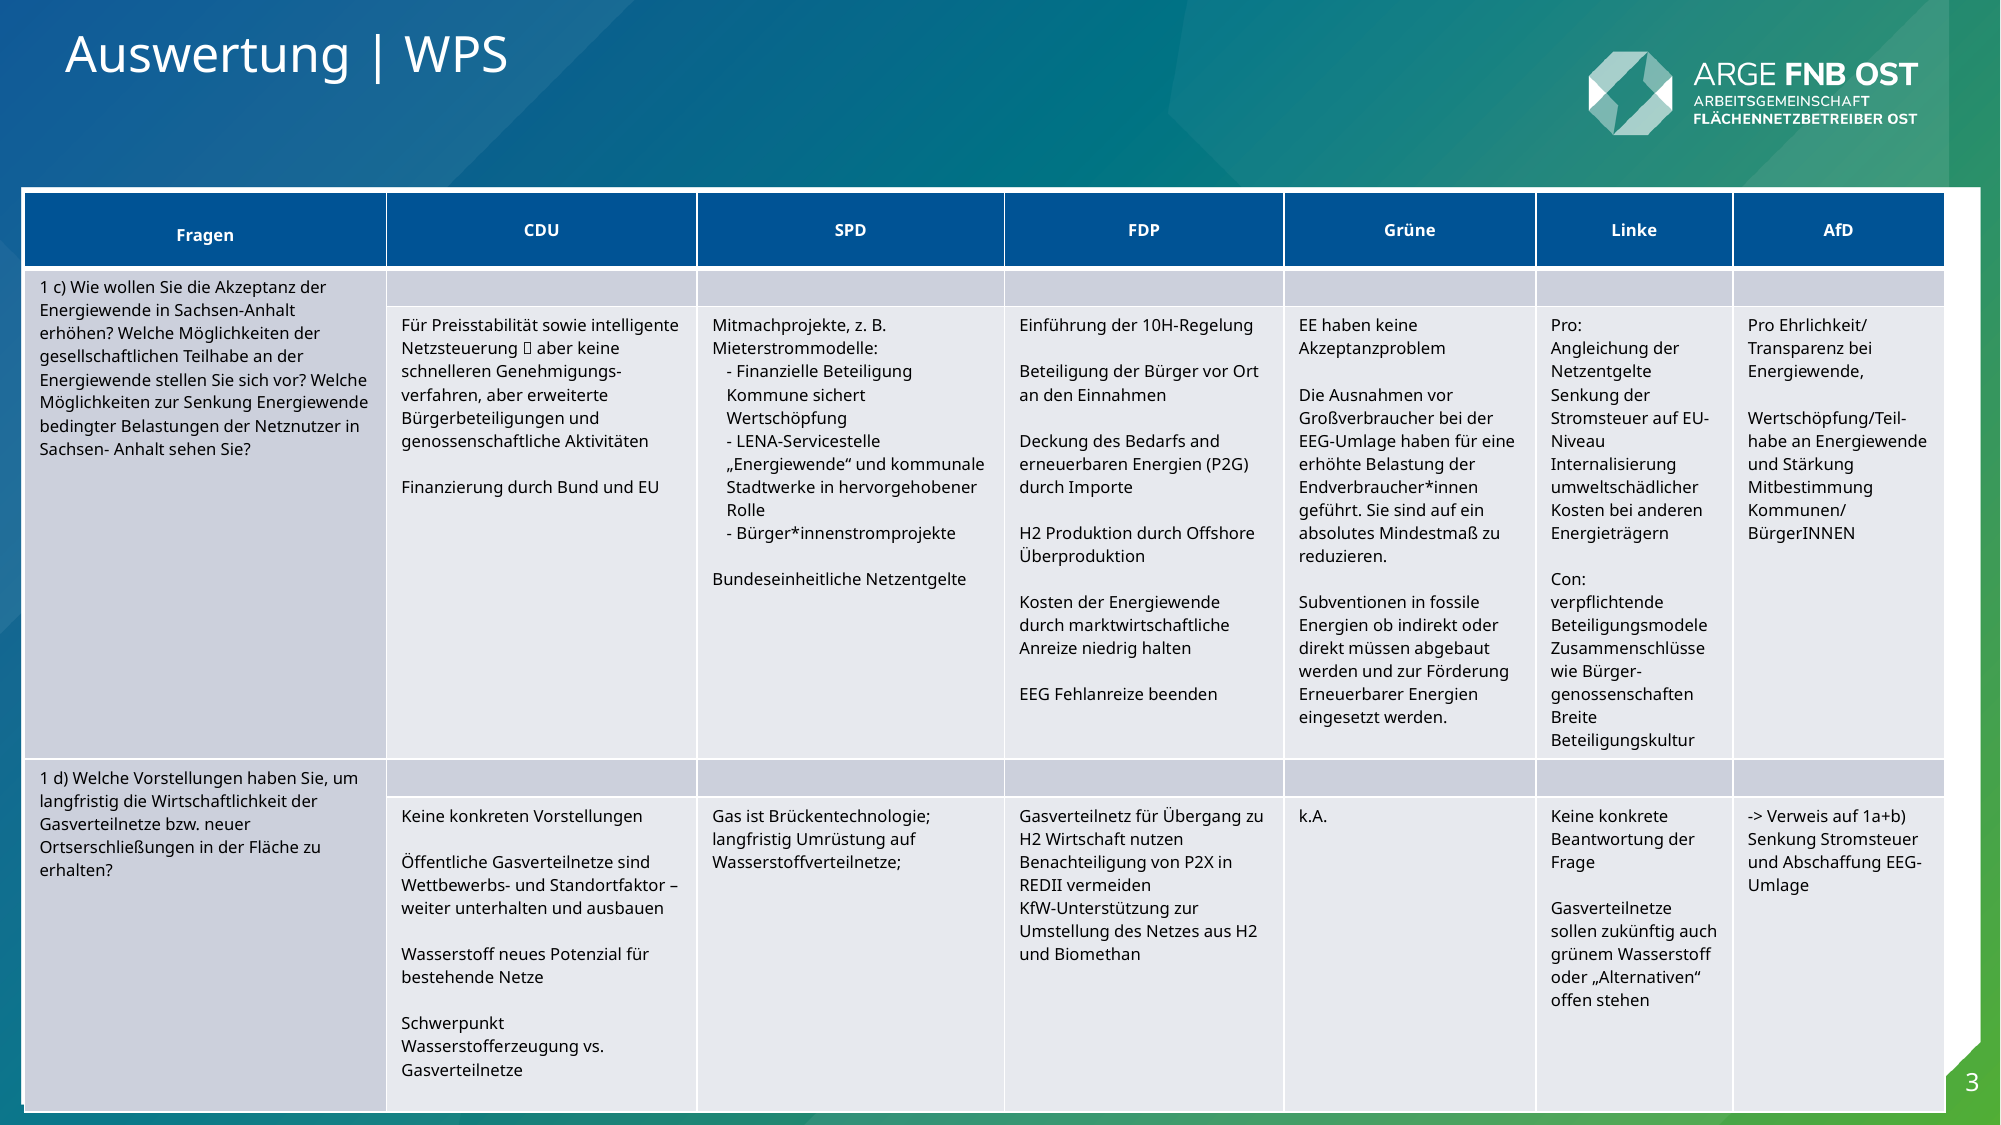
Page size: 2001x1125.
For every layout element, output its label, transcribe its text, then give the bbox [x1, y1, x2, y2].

table_cell EE haben keine Akzeptanzproblem Die Ausnahmen vor Großverbraucher bei der EEG-Umlage haben für eine erhöhte Belastung der Endverbraucher*innen geführt. Sie sind auf ein absolutes Mindestmaß zu reduzieren. Subventionen in fossile Energien ob indirekt oder direkt müssen abgebaut werden und zur Förderung Erneuerbarer Energien eingesetzt werden. [1285, 307, 1535, 758]
table_cell 1 c) Wie wollen Sie die Akzeptanz der Energiewende in Sachsen-Anhalt erhöhen? Welche Möglichkeiten der gesellschaftlichen Teilhabe an der Energiewende stellen Sie sich vor? Welche Möglichkeiten zur Senkung Energiewende bedingter Belastungen der Netznutzer in Sachsen- Anhalt sehen Sie? [25, 271, 386, 758]
table_header Grüne [1285, 193, 1535, 266]
picture [0, 0, 2001, 1125]
table_cell Einführung der 10H-Regelung Beteiligung der Bürger vor Ort an den Einnahmen Deckung des Bedarfs and erneuerbaren Energien (P2G) durch Importe H2 Produktion durch Offshore Überproduktion Kosten der Energiewende durch marktwirtschaftliche Anreize niedrig halten EEG Fehlanreize beenden [1005, 307, 1283, 758]
table_cell [1005, 760, 1283, 796]
table_cell [1537, 760, 1732, 796]
table_cell [698, 271, 1004, 306]
table_header FDP [1005, 193, 1283, 266]
table_header AfD [1734, 193, 1944, 266]
title Auswertung | WPS [65, 19, 1532, 93]
table_header SPD [698, 193, 1004, 266]
table_cell 1 d) Welche Vorstellungen haben Sie, um langfristig die Wirtschaftlichkeit der Gasverteilnetze bzw. neuer Ortserschließungen in der Fläche zu erhalten? [25, 760, 386, 1111]
table_cell [1537, 271, 1732, 306]
table_cell [1005, 271, 1283, 306]
table_cell Pro Ehrlichkeit/ Transparenz bei Energiewende, Wertschöpfung/Teil-habe an Energiewende und Stärkung Mitbestimmung Kommunen/ BürgerINNEN [1734, 307, 1944, 758]
table_cell Pro: Angleichung der Netzentgelte Senkung der Stromsteuer auf EU-Niveau Internalisierung umweltschädlicher Kosten bei anderen Energieträgern Con: verpflichtende Beteiligungsmodele Zusammenschlüsse wie Bürger-genossenschaften Breite Beteiligungskultur [1537, 307, 1732, 758]
table_cell [387, 760, 696, 796]
table_header Fragen [25, 193, 386, 266]
table_header Linke [1537, 193, 1732, 266]
table_cell Gas ist Brückentechnologie; langfristig Umrüstung auf Wasserstoffverteilnetze; [698, 798, 1004, 1111]
table_cell [1285, 760, 1535, 796]
table_cell Für Preisstabilität sowie intelligente Netzsteuerung  aber keine schnelleren Genehmigungs-verfahren, aber erweiterte Bürgerbeteiligungen und genossenschaftliche Aktivitäten Finanzierung durch Bund und EU [387, 307, 696, 758]
table_cell [698, 760, 1004, 796]
table_cell Keine konkrete Beantwortung der Frage Gasverteilnetze sollen zukünftig auch grünem Wasserstoff oder „Alternativen“ offen stehen [1537, 798, 1732, 1111]
table_cell [387, 271, 696, 306]
table_cell [1734, 760, 1944, 796]
table_cell [1285, 271, 1535, 306]
table_cell Keine konkreten Vorstellungen Öffentliche Gasverteilnetze sind Wettbewerbs- und Standortfaktor – weiter unterhalten und ausbauen Wasserstoff neues Potenzial für bestehende Netze Schwerpunkt Wasserstofferzeugung vs. Gasverteilnetze [387, 798, 696, 1111]
slide_number 3 [1946, 1070, 2000, 1098]
table_cell k.A. [1285, 798, 1535, 1111]
table_cell -> Verweis auf 1a+b) Senkung Stromsteuer und Abschaffung EEG-Umlage [1734, 798, 1944, 1111]
table_header CDU [387, 193, 696, 266]
table_cell Mitmachprojekte, z. B. Mieterstrommodelle: - Finanzielle Beteiligung Kommune sichert Wertschöpfung - LENA-Servicestelle „Energiewende“ und kommunale Stadtwerke in hervorgehobener Rolle - Bürger*innenstromprojekte Bundeseinheitliche Netzentgelte [698, 307, 1004, 758]
table_cell [1734, 271, 1944, 306]
table_cell Gasverteilnetz für Übergang zu H2 Wirtschaft nutzen Benachteiligung von P2X in REDII vermeiden KfW-Unterstützung zur Umstellung des Netzes aus H2 und Biomethan [1005, 798, 1283, 1111]
